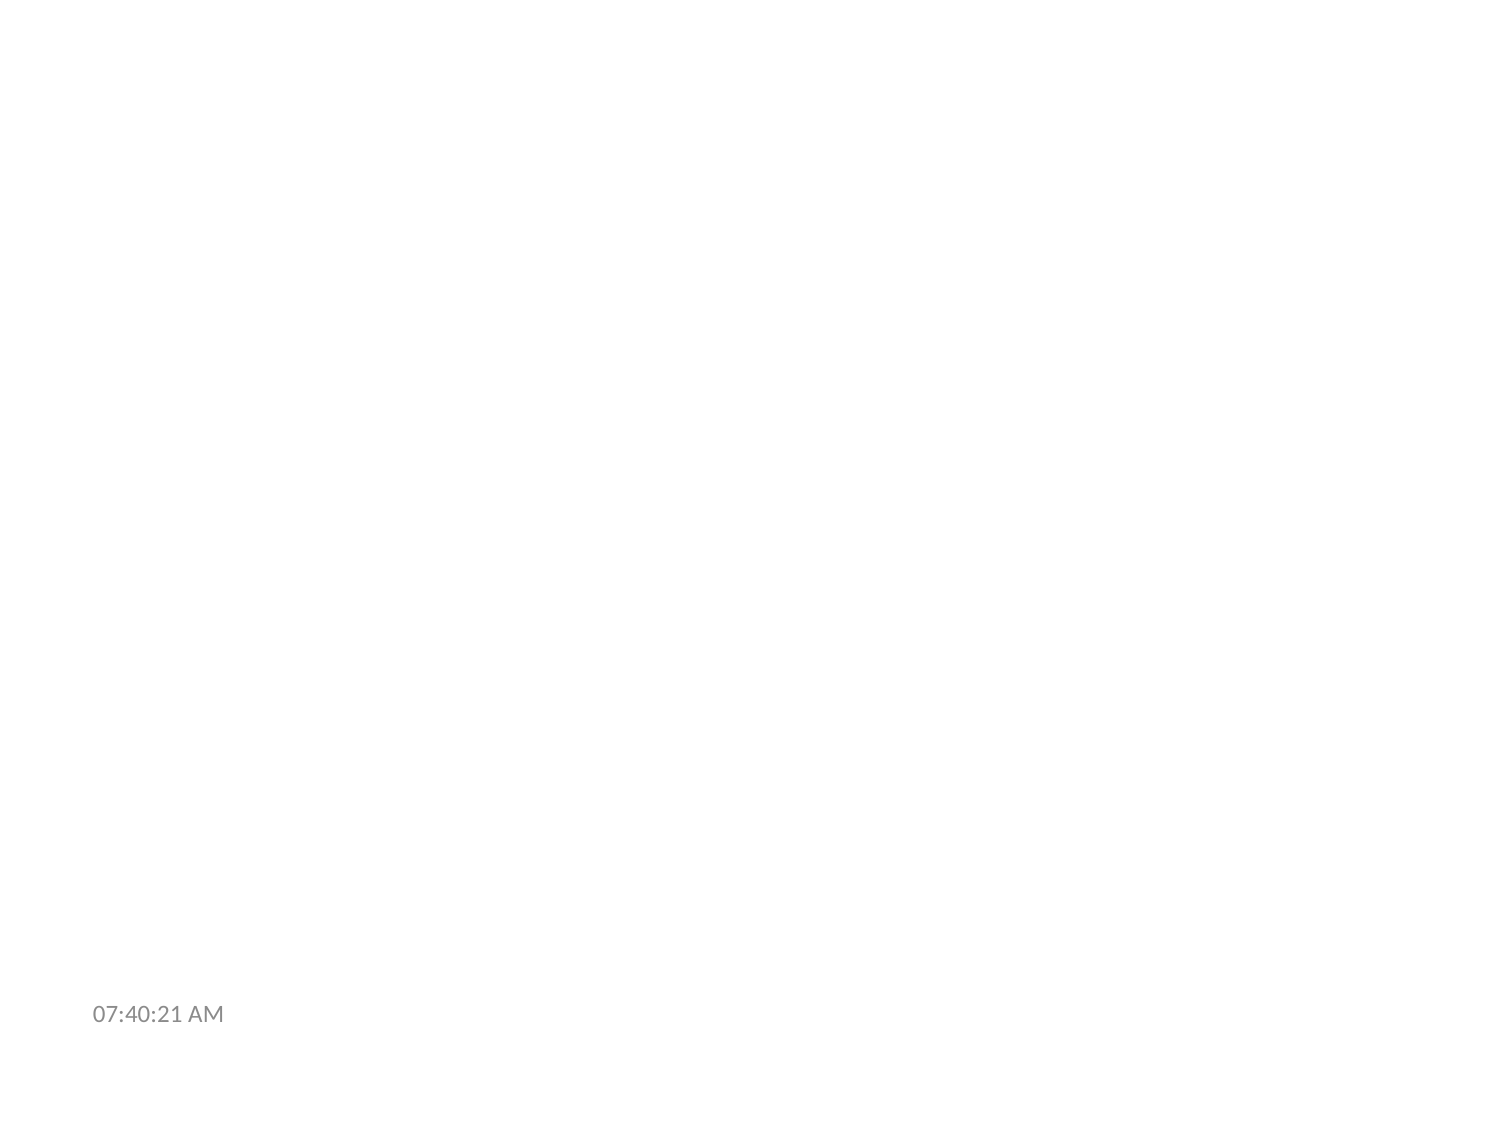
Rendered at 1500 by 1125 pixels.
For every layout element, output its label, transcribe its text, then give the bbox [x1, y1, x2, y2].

text_box 3:35:09 PM [77, 982, 428, 1043]
